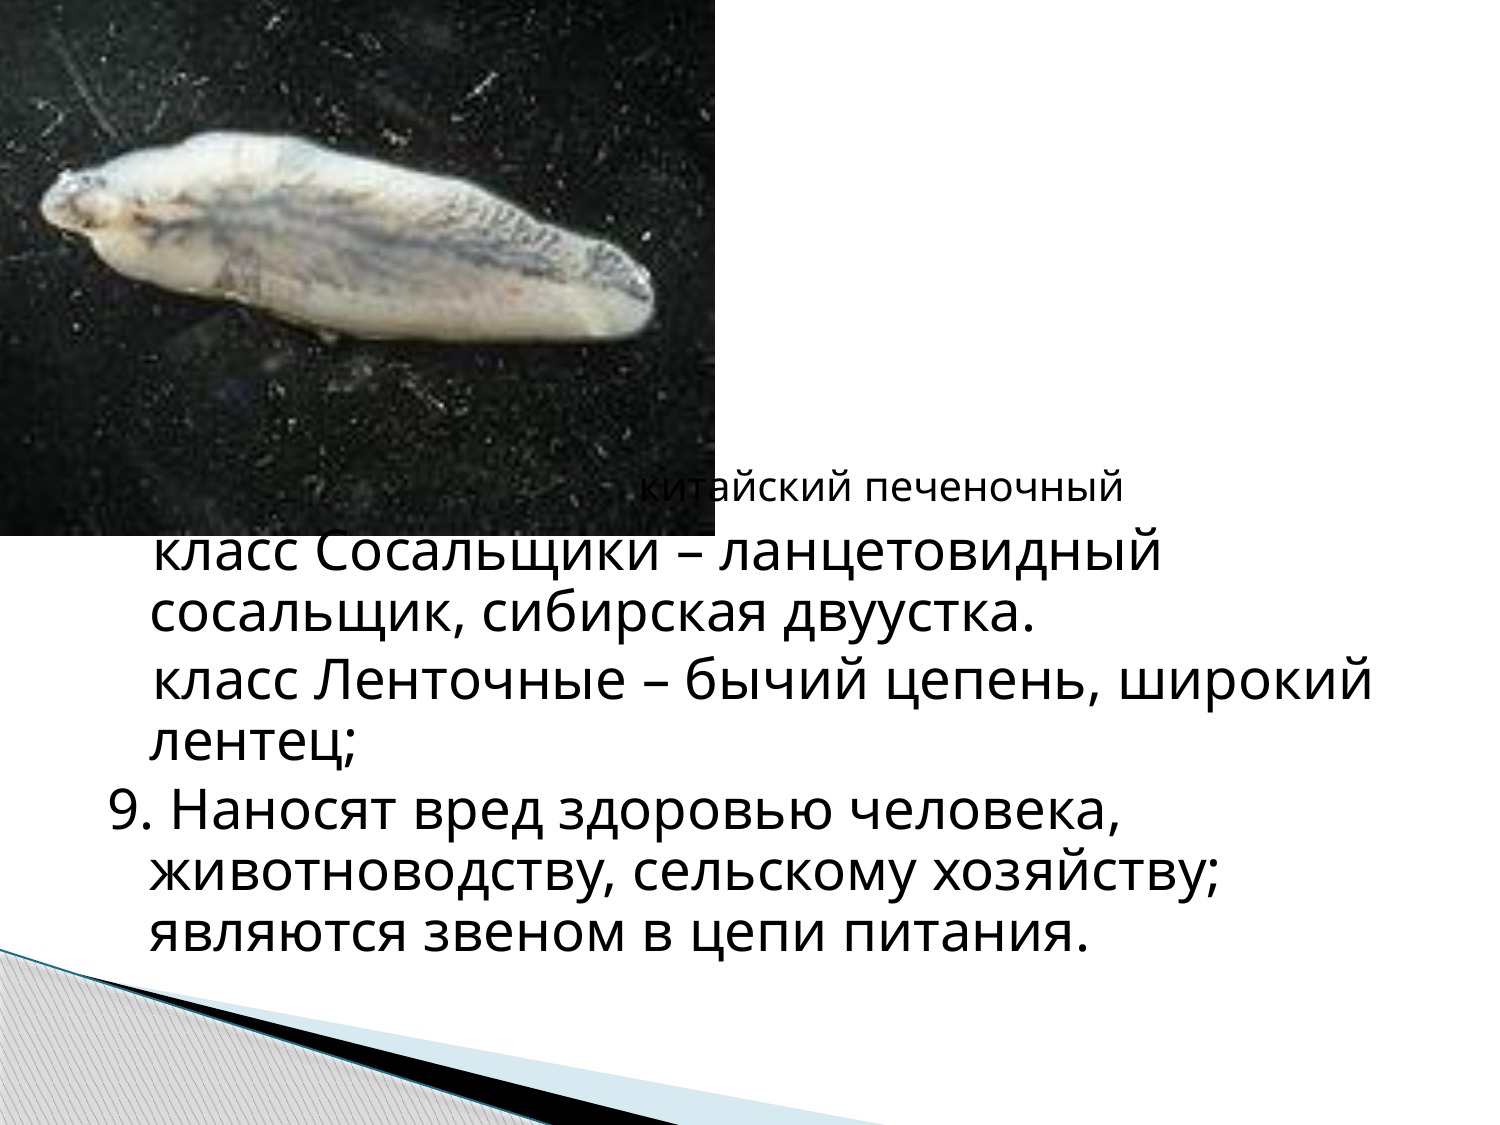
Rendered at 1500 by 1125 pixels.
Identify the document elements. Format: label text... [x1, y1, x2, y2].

picture [0, 0, 715, 537]
list китайский печеночный класс Сосальщики – ланцетовидный сосальщик, сибирская двуустка. класс Ленточные – бычий цепень, широкий лентец; 9. Наносят вред здоровью человека, животноводству, сельскому хозяйству; являются звеном в цепи питания. [75, 445, 1425, 1005]
